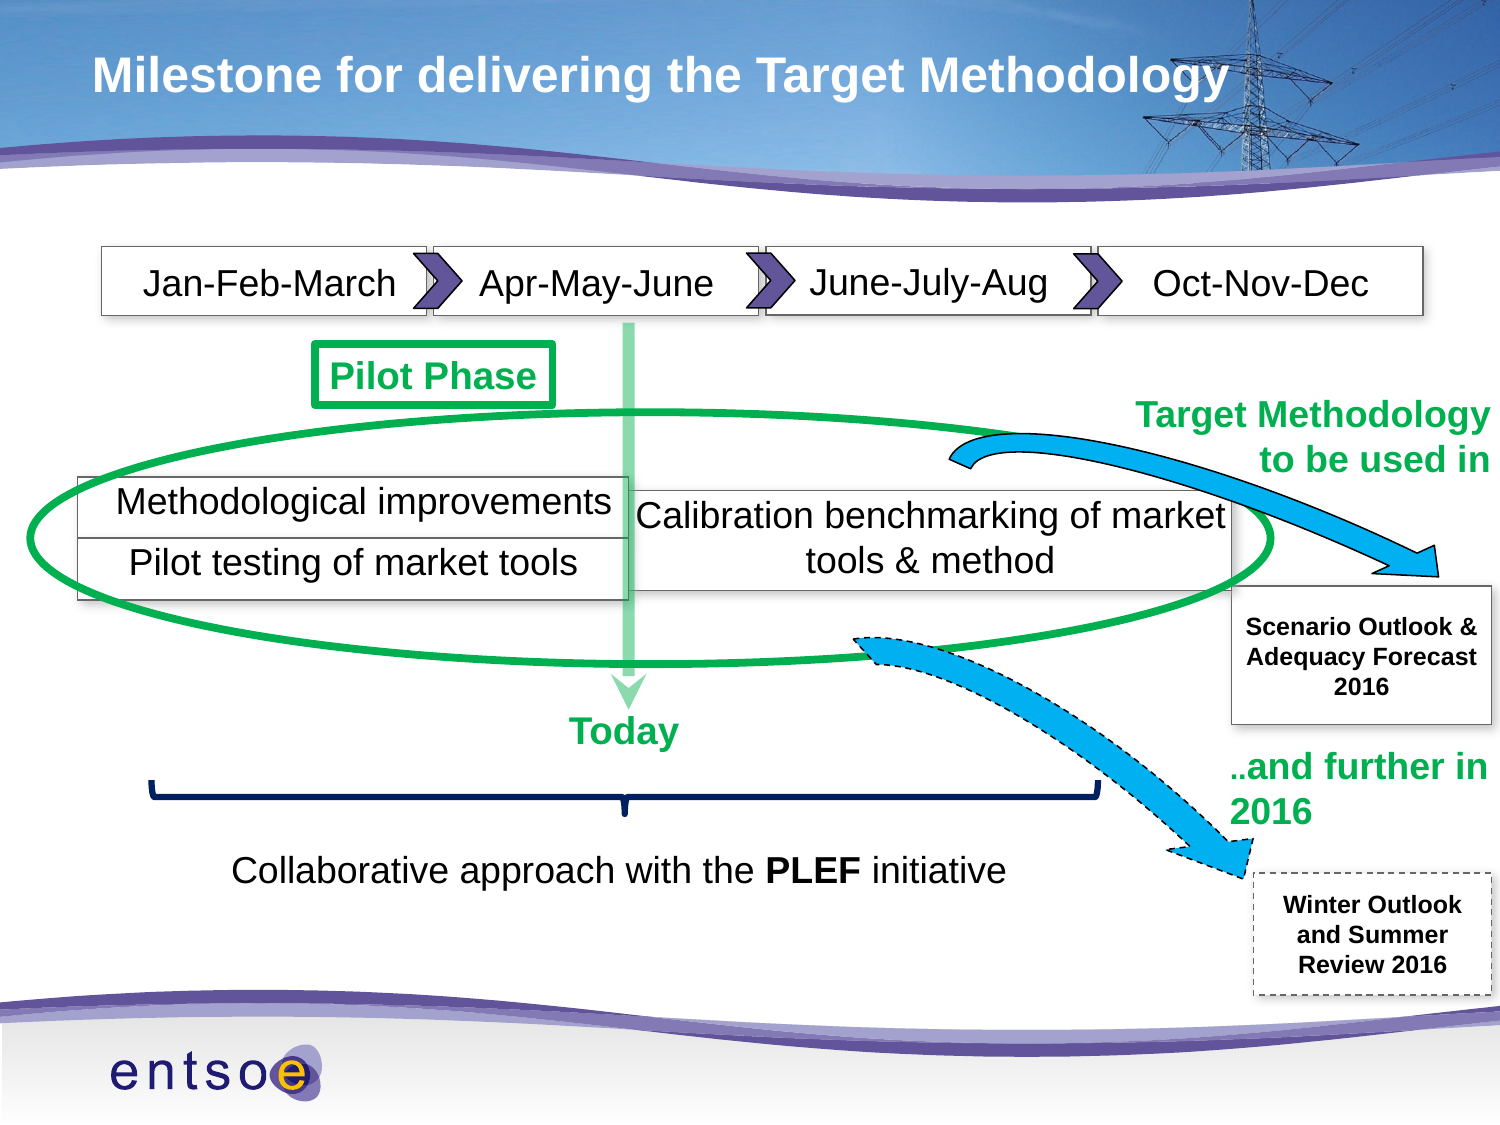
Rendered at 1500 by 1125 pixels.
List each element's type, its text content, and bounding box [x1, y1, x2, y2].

text_box [746, 253, 796, 308]
text_box Oct-Nov-Dec [1097, 246, 1423, 316]
text_box June-July-Aug [765, 246, 1091, 315]
text_box [1192, 488, 1439, 577]
title Milestone for delivering the Target Methodology [91, 42, 1402, 98]
text_box Collaborative approach with the PLEF initiative [132, 838, 1105, 899]
text_box ..and further in 2016 [1215, 734, 1500, 840]
text_box Pilot Phase [314, 344, 553, 405]
text_box Today [553, 698, 695, 760]
text_box [413, 253, 463, 309]
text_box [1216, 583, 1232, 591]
text_box Winter Outlook and Summer Review 2016 [1253, 872, 1492, 996]
text_box [949, 433, 1080, 469]
text_box Jan-Feb-March [101, 246, 427, 316]
text_box [853, 637, 1253, 880]
text_box [635, 412, 1271, 665]
text_box [30, 412, 622, 664]
picture [0, 0, 1500, 175]
text_box [151, 780, 1098, 815]
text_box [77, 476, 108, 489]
text_box Scenario Outlook & Adequacy Forecast 2016 [1231, 585, 1492, 725]
text_box Apr-May-June [433, 246, 759, 316]
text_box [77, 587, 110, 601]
text_box Target Methodology to be used in [1080, 337, 1500, 488]
text_box [1073, 253, 1123, 309]
